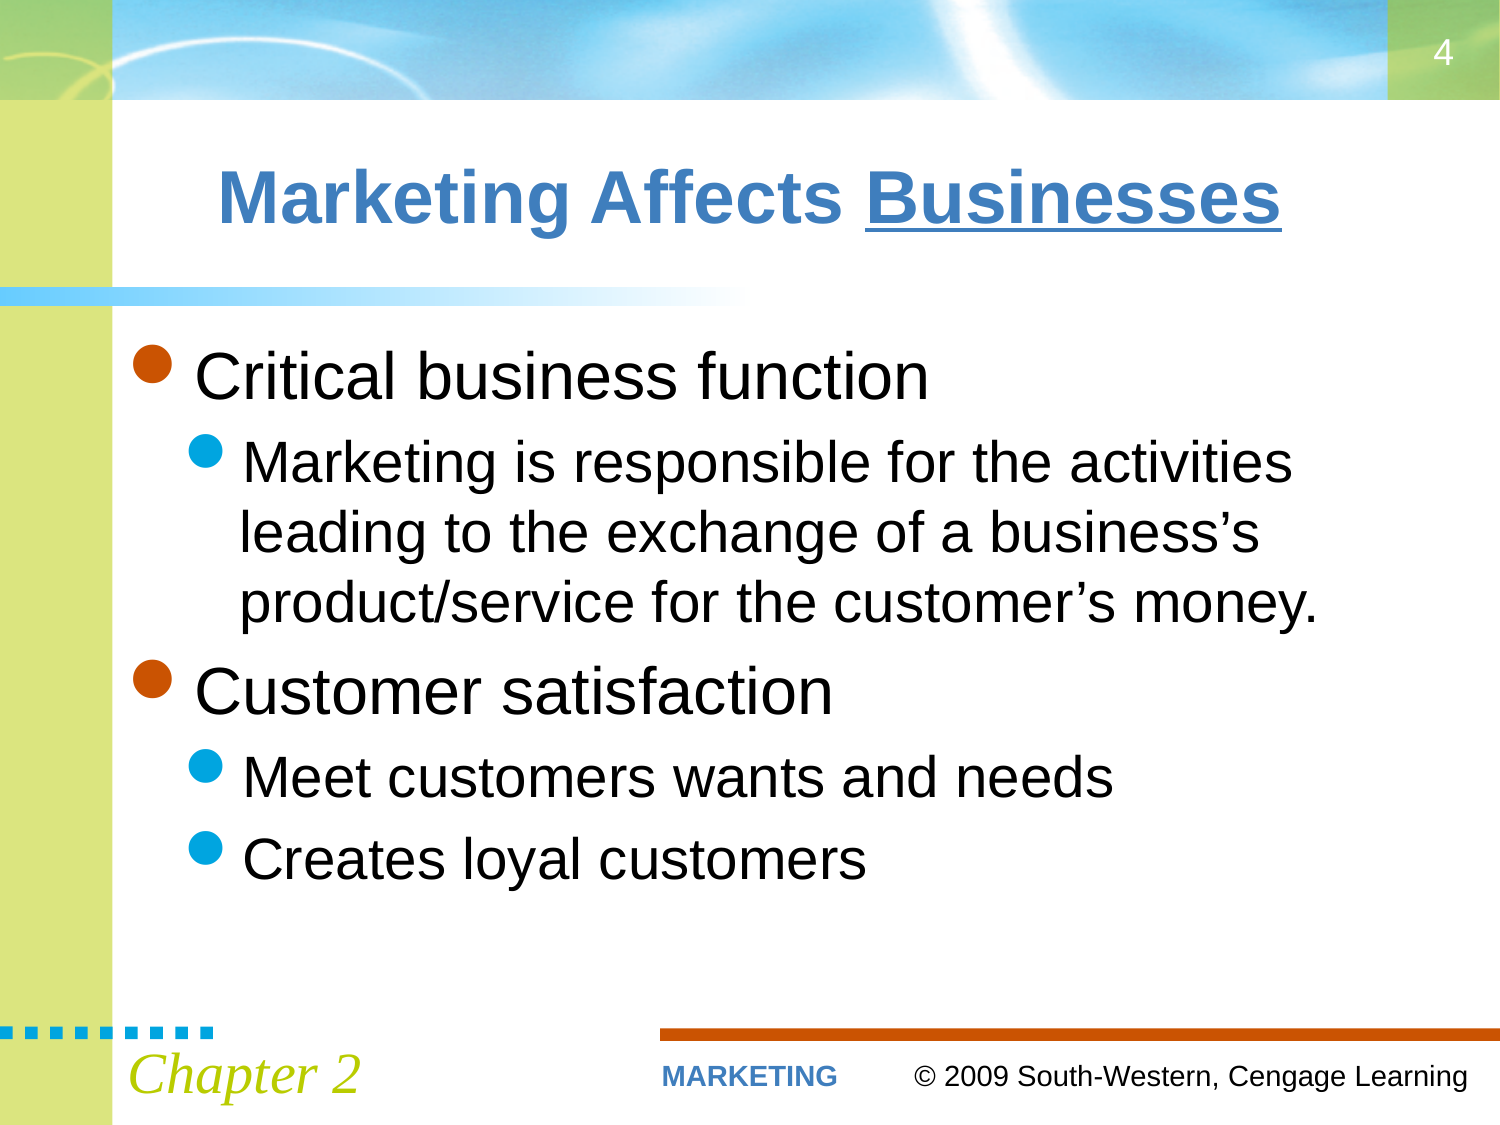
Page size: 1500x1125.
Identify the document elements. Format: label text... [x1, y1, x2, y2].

slide_number 4 [1387, 0, 1500, 101]
list Critical business function Marketing is responsible for the activities leading to the exchange of a business’s product/service for the customer’s money. Customer satisfaction Meet customers wants and needs Creates loyal customers [112, 324, 1388, 1001]
title Marketing Affects Businesses [112, 99, 1388, 288]
footer Chapter 2 [112, 1012, 638, 1113]
